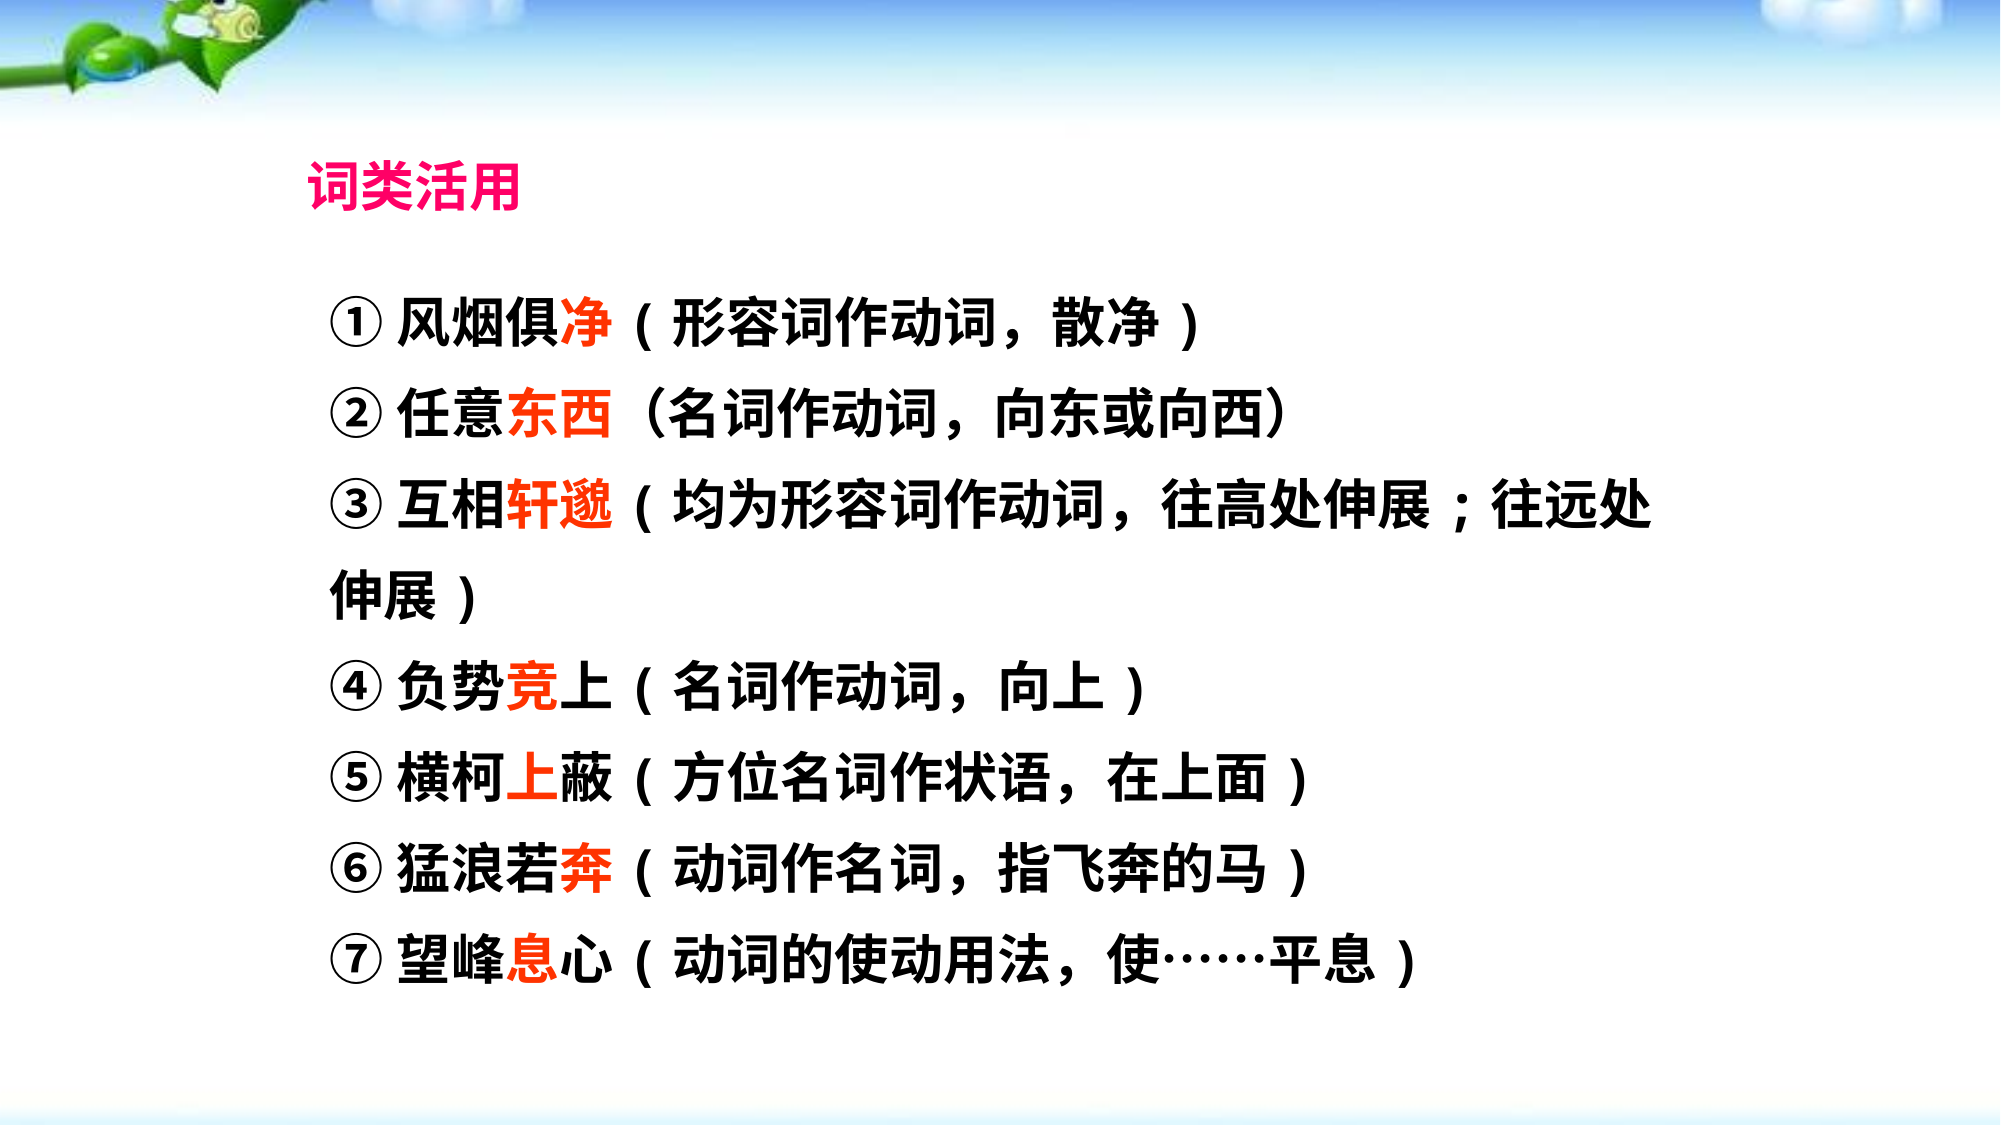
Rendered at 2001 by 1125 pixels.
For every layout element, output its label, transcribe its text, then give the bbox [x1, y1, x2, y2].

picture [0, 0, 2001, 1125]
text_box 词类活用 [291, 118, 539, 225]
text_box ①风烟俱净(形容词作动词，散净) ②任意东西（名词作动词，向东或向西） ③互相轩邈(均为形容词作动词，往高处伸展;往远处伸展) ④负势竞上(名词作动词，向上) ⑤横柯上蔽(方位名词作状语，在上面) ⑥猛浪若奔(动词作名词，指飞奔的马) ⑦望峰息心(动词的使动用法，使……平息) [314, 255, 1721, 998]
